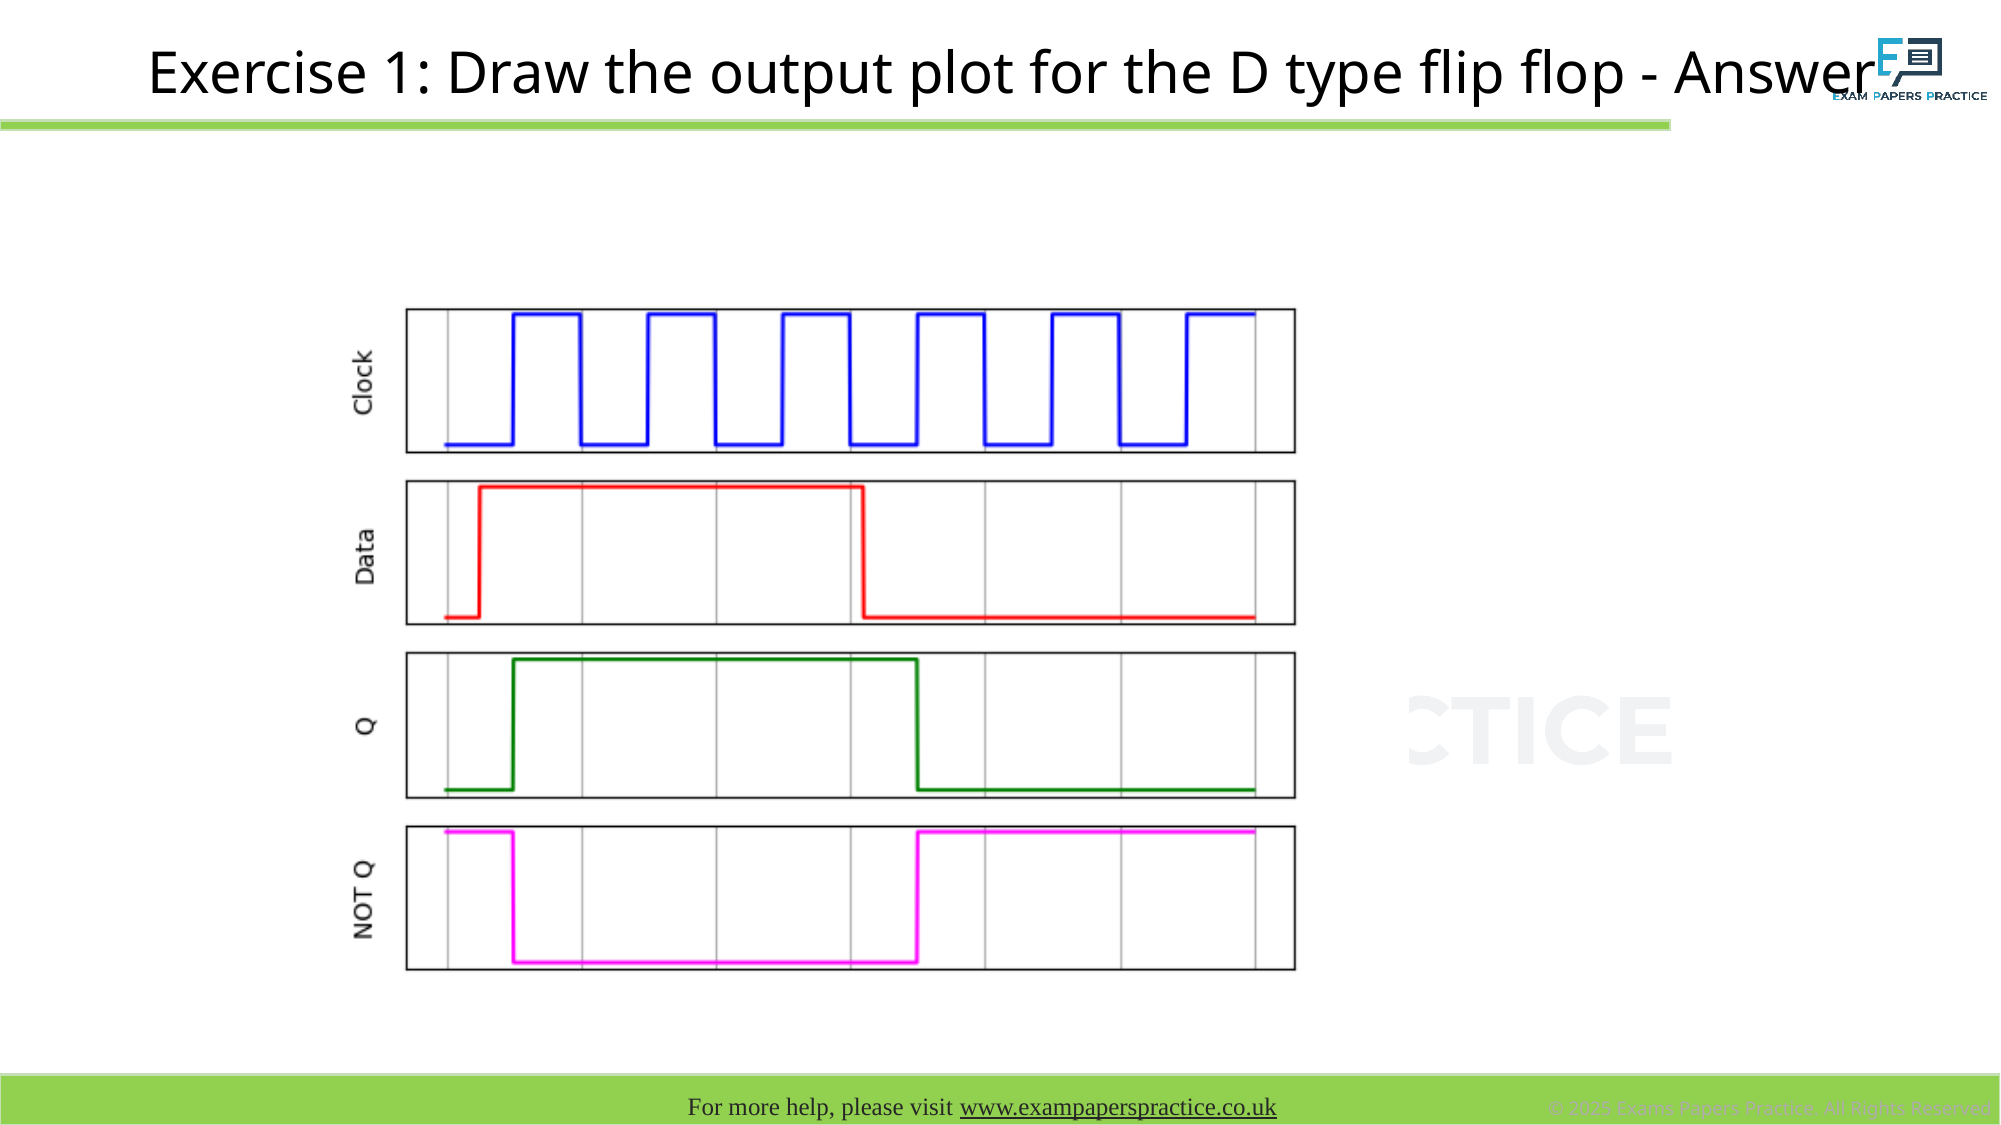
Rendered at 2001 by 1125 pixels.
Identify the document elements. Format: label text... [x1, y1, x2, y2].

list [263, 205, 1409, 1064]
title Exercise 1: Draw the output plot for the D type flip flop - Answer [132, 11, 1906, 138]
